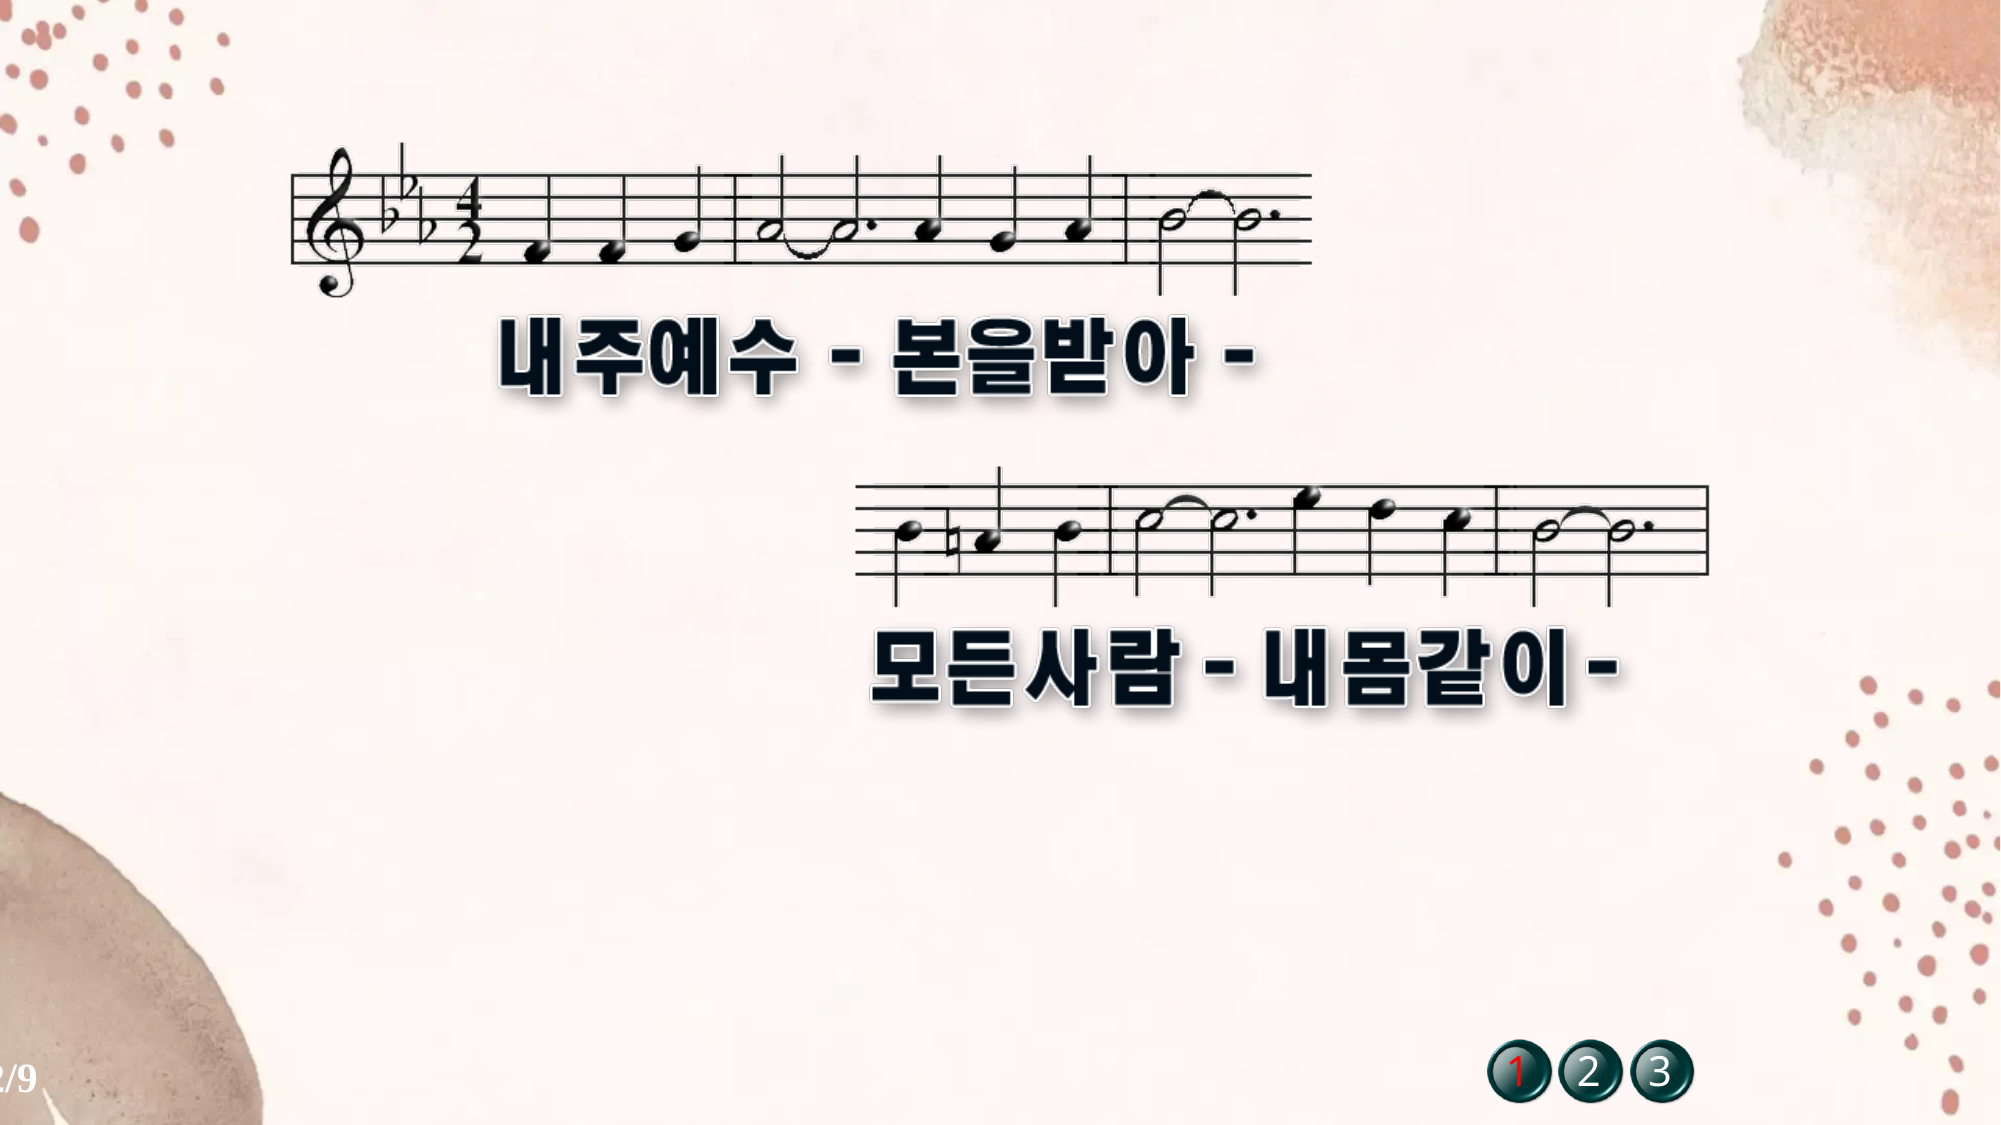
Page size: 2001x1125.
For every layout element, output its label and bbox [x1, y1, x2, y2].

text_box [1627, 1035, 1697, 1106]
text_box [1555, 1035, 1626, 1106]
text_box [1484, 1035, 1555, 1106]
picture [0, 0, 2001, 1125]
